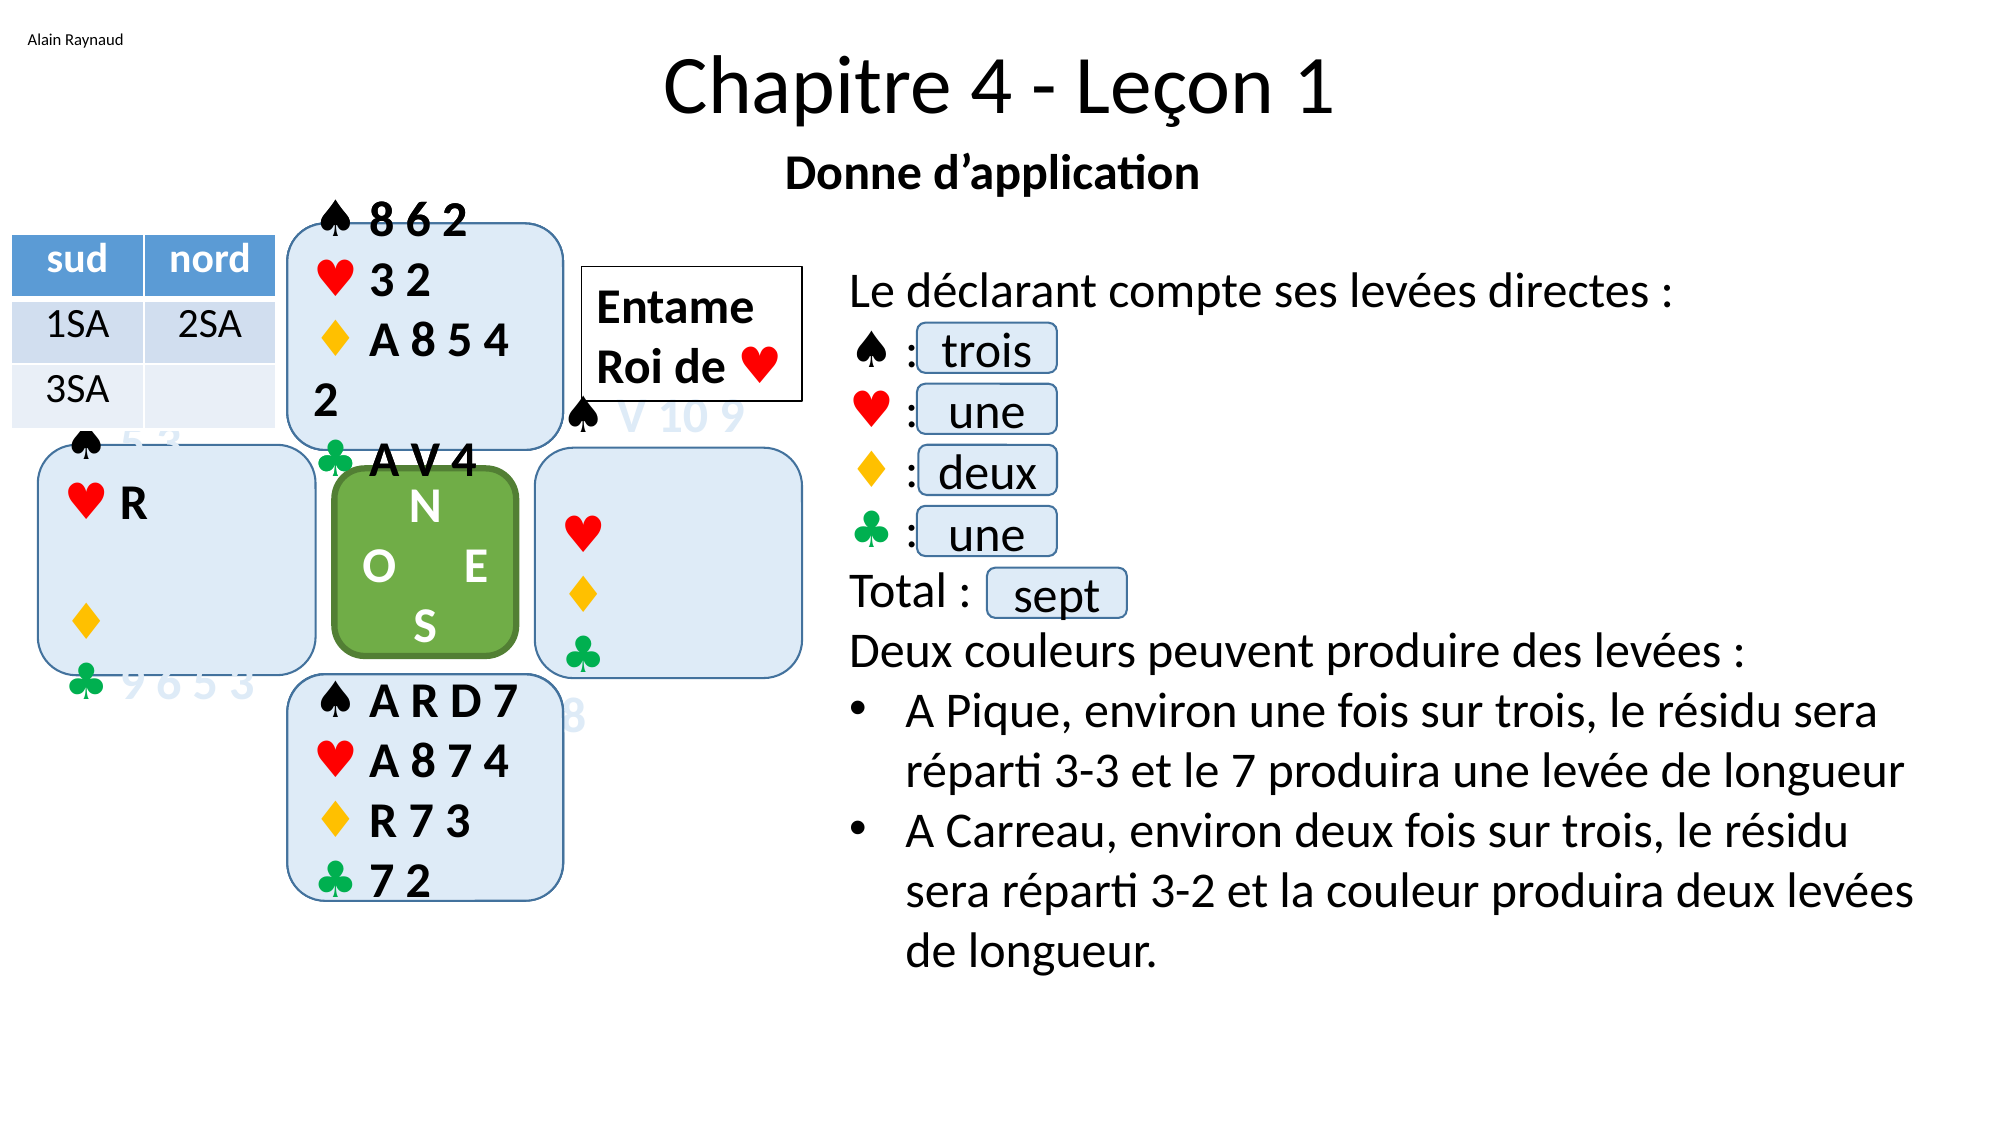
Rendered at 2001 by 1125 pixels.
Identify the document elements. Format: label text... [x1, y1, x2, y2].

title Chapitre 4 - Leçon 1 [249, 38, 1750, 139]
table_header sud [12, 235, 143, 296]
table_cell 1SA [12, 302, 143, 363]
text_box ♠ 5 3 ♥ R D V 10 ♦ D V 8 ♣ 9 6 5 3 [36, 443, 317, 677]
table_cell 3SA [12, 365, 143, 428]
text_box N O E S [333, 467, 518, 658]
table_cell [145, 365, 275, 428]
text_box ♠ 8 6 2 ♥ 3 2 ♦ A 8 5 4 2 ♣ A V 4 [286, 222, 565, 451]
table_cell 2SA [145, 302, 275, 363]
subtitle Donne d’application [37, 139, 1948, 1088]
text_box ♠ A R D 7 ♥ A 8 7 4 ♦ R 7 3 ♣ 7 2 [286, 673, 565, 902]
text_box trois [915, 321, 1058, 374]
text_box Le déclarant compte ses levées directes : ♠ : ♥ : ♦ : ♣ : Total : Deux couleurs peuvent produire des levées : A Pique, environ une fois sur trois, le résidu sera réparti 3-3 et le 7 produira une levée de longueur A Carreau, environ deux fois sur trois, le résidu sera réparti 3-2 et la couleur produira deux levées de longueur. [834, 249, 1948, 985]
text_box Entame Roi de ♥ [581, 266, 803, 401]
text_box une [915, 504, 1058, 558]
text_box une [915, 382, 1058, 435]
text_box Alain Raynaud [12, 21, 147, 57]
text_box ♠ V 10 9 4 ♥ 9 6 5 ♦ 10 9 ♣ R D 10 8 [533, 446, 804, 680]
table_header nord [145, 235, 275, 296]
text_box sept [985, 566, 1128, 619]
text_box deux [917, 443, 1059, 497]
